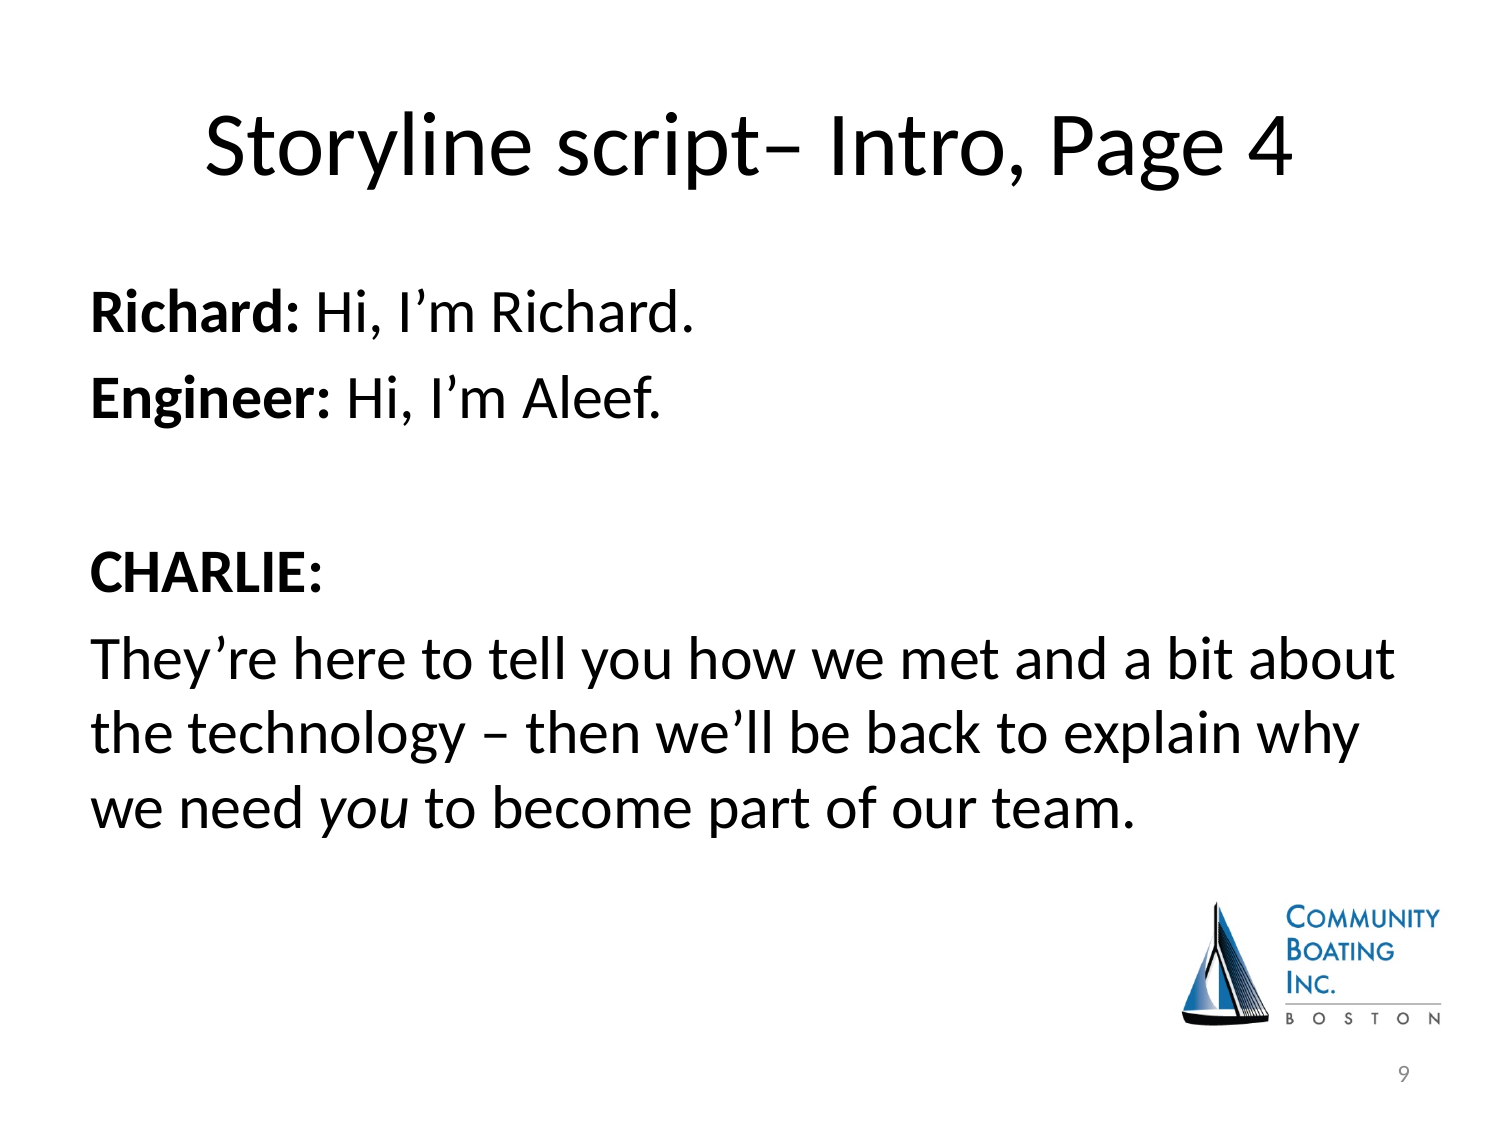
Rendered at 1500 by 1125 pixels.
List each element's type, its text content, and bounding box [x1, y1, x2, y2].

picture [1162, 887, 1463, 1038]
list Richard: Hi, I’m Richard. Engineer: Hi, I’m Aleef. CHARLIE: They’re here to tell you how we met and a bit about the technology – then we’ll be back to explain why we need you to become part of our team. [75, 262, 1425, 913]
slide_number 9 [1074, 1042, 1425, 1103]
title Storyline script– Intro, Page 4 [75, 45, 1425, 233]
